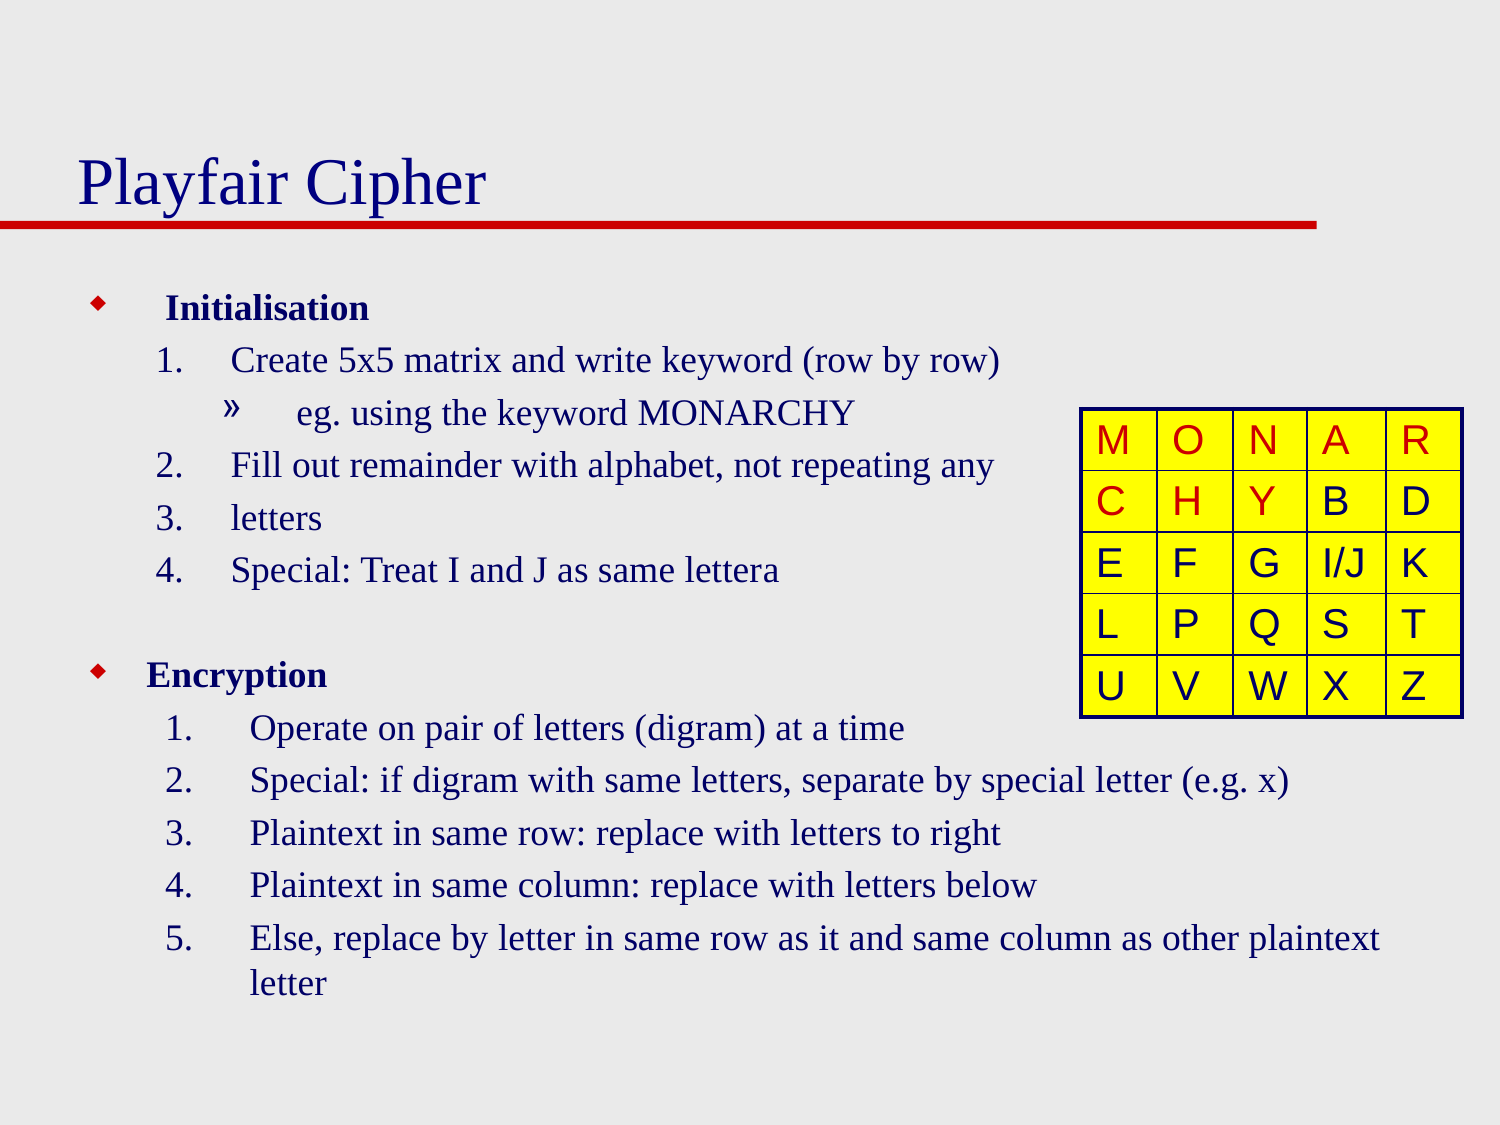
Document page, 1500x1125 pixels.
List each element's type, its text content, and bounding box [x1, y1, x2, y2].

list Initialisation Create 5x5 matrix and write keyword (row by row) eg. using the keyword MONARCHY Fill out remainder with alphabet, not repeating any letters Special: Treat I and J as same lettera Encryption Operate on pair of letters (digram) at a time Special: if digram with same letters, separate by special letter (e.g. x) Plaintext in same row: replace with letters to right Plaintext in same column: replace with letters below Else, replace by letter in same row as it and same column as other plaintext letter [74, 274, 1426, 713]
table_header N [1234, 411, 1306, 470]
table_header O [1158, 411, 1232, 470]
title Playfair Cipher [62, 43, 1338, 226]
table_cell H [1158, 471, 1232, 531]
table_cell B [1308, 471, 1385, 531]
table_cell T [1387, 594, 1460, 654]
table_cell K [1387, 533, 1460, 593]
table_cell S [1308, 594, 1385, 654]
table_cell G [1234, 533, 1306, 593]
table_cell F [1158, 533, 1232, 593]
table_cell Q [1234, 594, 1306, 654]
table_cell C [1083, 471, 1156, 531]
table_cell E [1083, 533, 1156, 593]
table_cell L [1083, 594, 1156, 654]
table_cell V [1158, 656, 1232, 715]
table_cell D [1387, 471, 1460, 531]
table_cell U [1083, 656, 1156, 715]
table_cell Z [1387, 656, 1460, 715]
table_cell X [1308, 656, 1385, 715]
table_cell P [1158, 594, 1232, 654]
table_header M [1083, 411, 1156, 470]
table_header A [1308, 411, 1385, 470]
table_header R [1387, 411, 1460, 470]
table_cell I/J [1308, 533, 1385, 593]
table_cell Y [1234, 471, 1306, 531]
table_cell W [1234, 656, 1306, 715]
